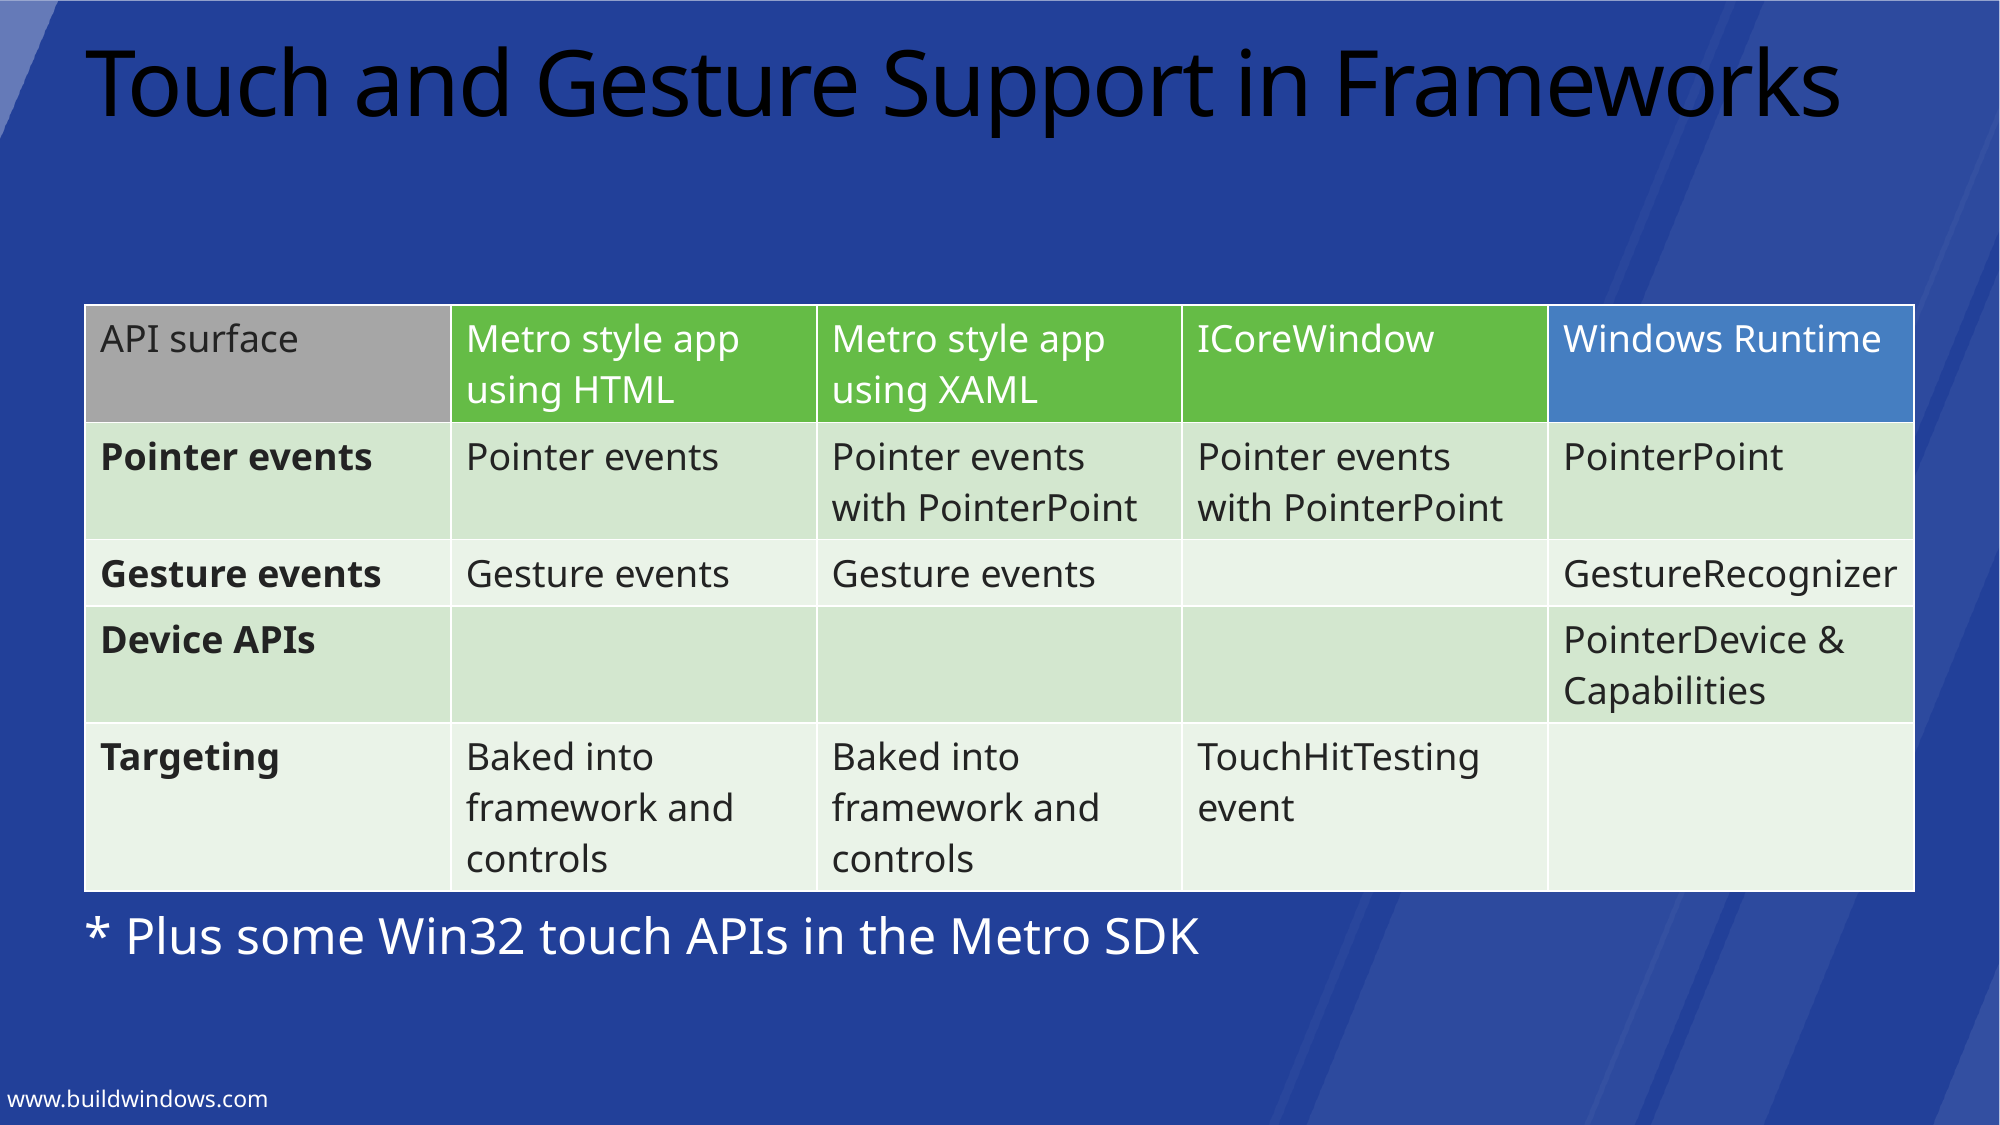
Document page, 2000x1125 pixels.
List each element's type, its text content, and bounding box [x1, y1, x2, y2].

title Touch and Gesture Support in Frameworks [85, 37, 1914, 138]
table_cell Pointer events [86, 423, 450, 539]
text_box * Plus some Win32 touch APIs in the Metro SDK [85, 904, 1736, 965]
table_cell Gesture events [818, 540, 1181, 605]
table_cell Pointer events with PointerPoint [1183, 423, 1547, 539]
table_cell [1183, 607, 1547, 722]
table_cell Pointer events with PointerPoint [818, 423, 1181, 539]
table_cell Gesture events [452, 540, 816, 605]
table_cell [818, 607, 1181, 722]
table_cell [452, 607, 816, 722]
table_cell TouchHitTesting event [1183, 724, 1547, 890]
picture [0, 0, 2000, 1125]
table_header Metro style app using XAML [818, 306, 1181, 422]
table_header ICoreWindow [1183, 306, 1547, 422]
table_header API surface [86, 306, 450, 422]
table_cell Baked into framework and controls [818, 724, 1181, 890]
table_cell GestureRecognizer [1549, 540, 1913, 605]
table_cell Baked into framework and controls [452, 724, 816, 890]
table_header Windows Runtime [1549, 306, 1913, 422]
table_cell PointerPoint [1549, 423, 1913, 539]
table_cell Targeting [86, 724, 450, 890]
table_cell [1183, 540, 1547, 605]
table_header Metro style app using HTML [452, 306, 816, 422]
table_cell Pointer events [452, 423, 816, 539]
table_cell Gesture events [86, 540, 450, 605]
table_cell PointerDevice & Capabilities [1549, 607, 1913, 722]
table_cell Device APIs [86, 607, 450, 722]
table_cell [1549, 724, 1913, 890]
